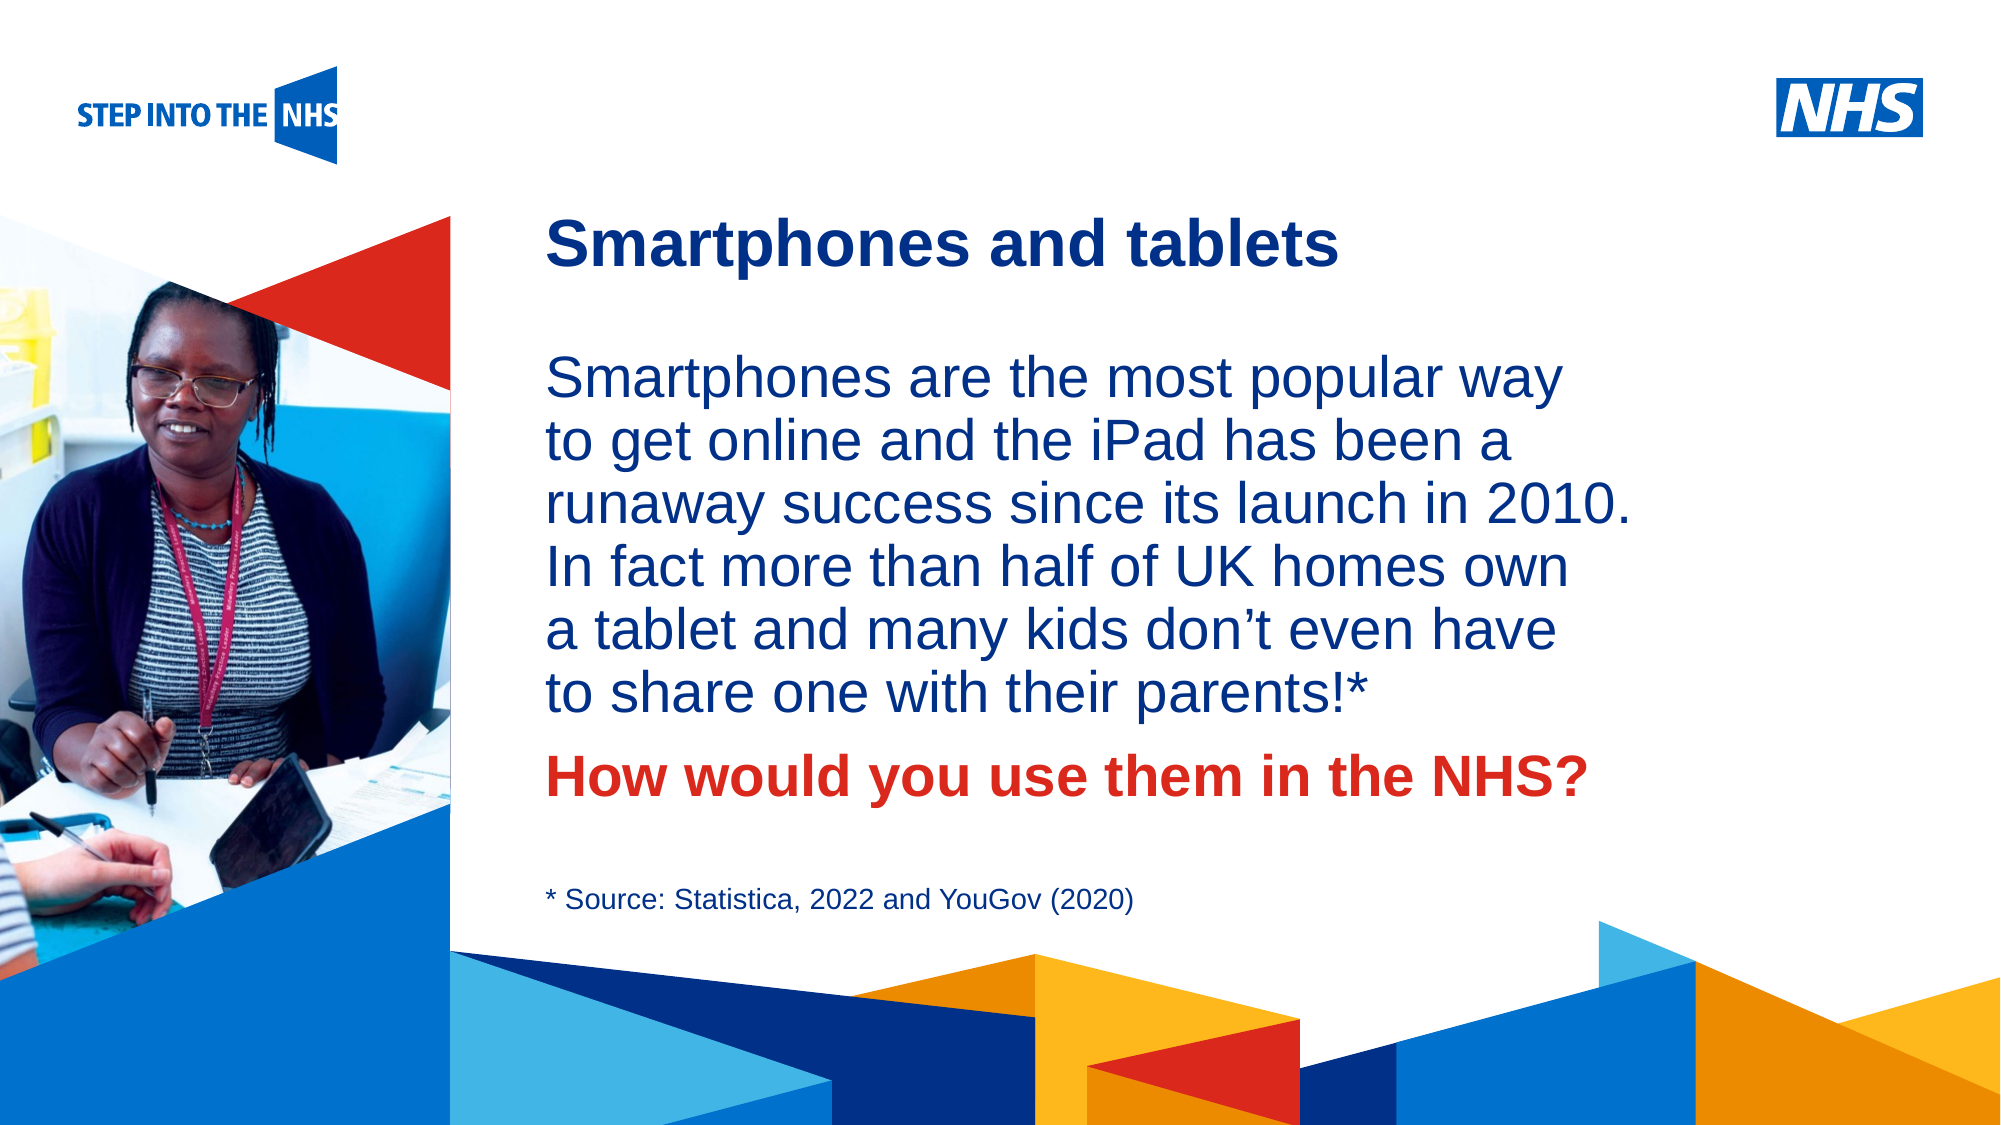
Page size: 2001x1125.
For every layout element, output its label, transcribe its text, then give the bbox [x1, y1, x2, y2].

title Smartphones and tablets [545, 208, 1672, 296]
text_box * Source: Statistica, 2022 and YouGov (2020) [545, 880, 1250, 916]
picture [0, 214, 451, 981]
list Smartphones are the most popular way to get online and the iPad has been a runaway success since its launch in 2010. In fact more than half of UK homes own a tablet and many kids don’t even have to share one with their parents!* How would you use them in the NHS? [545, 347, 1706, 917]
